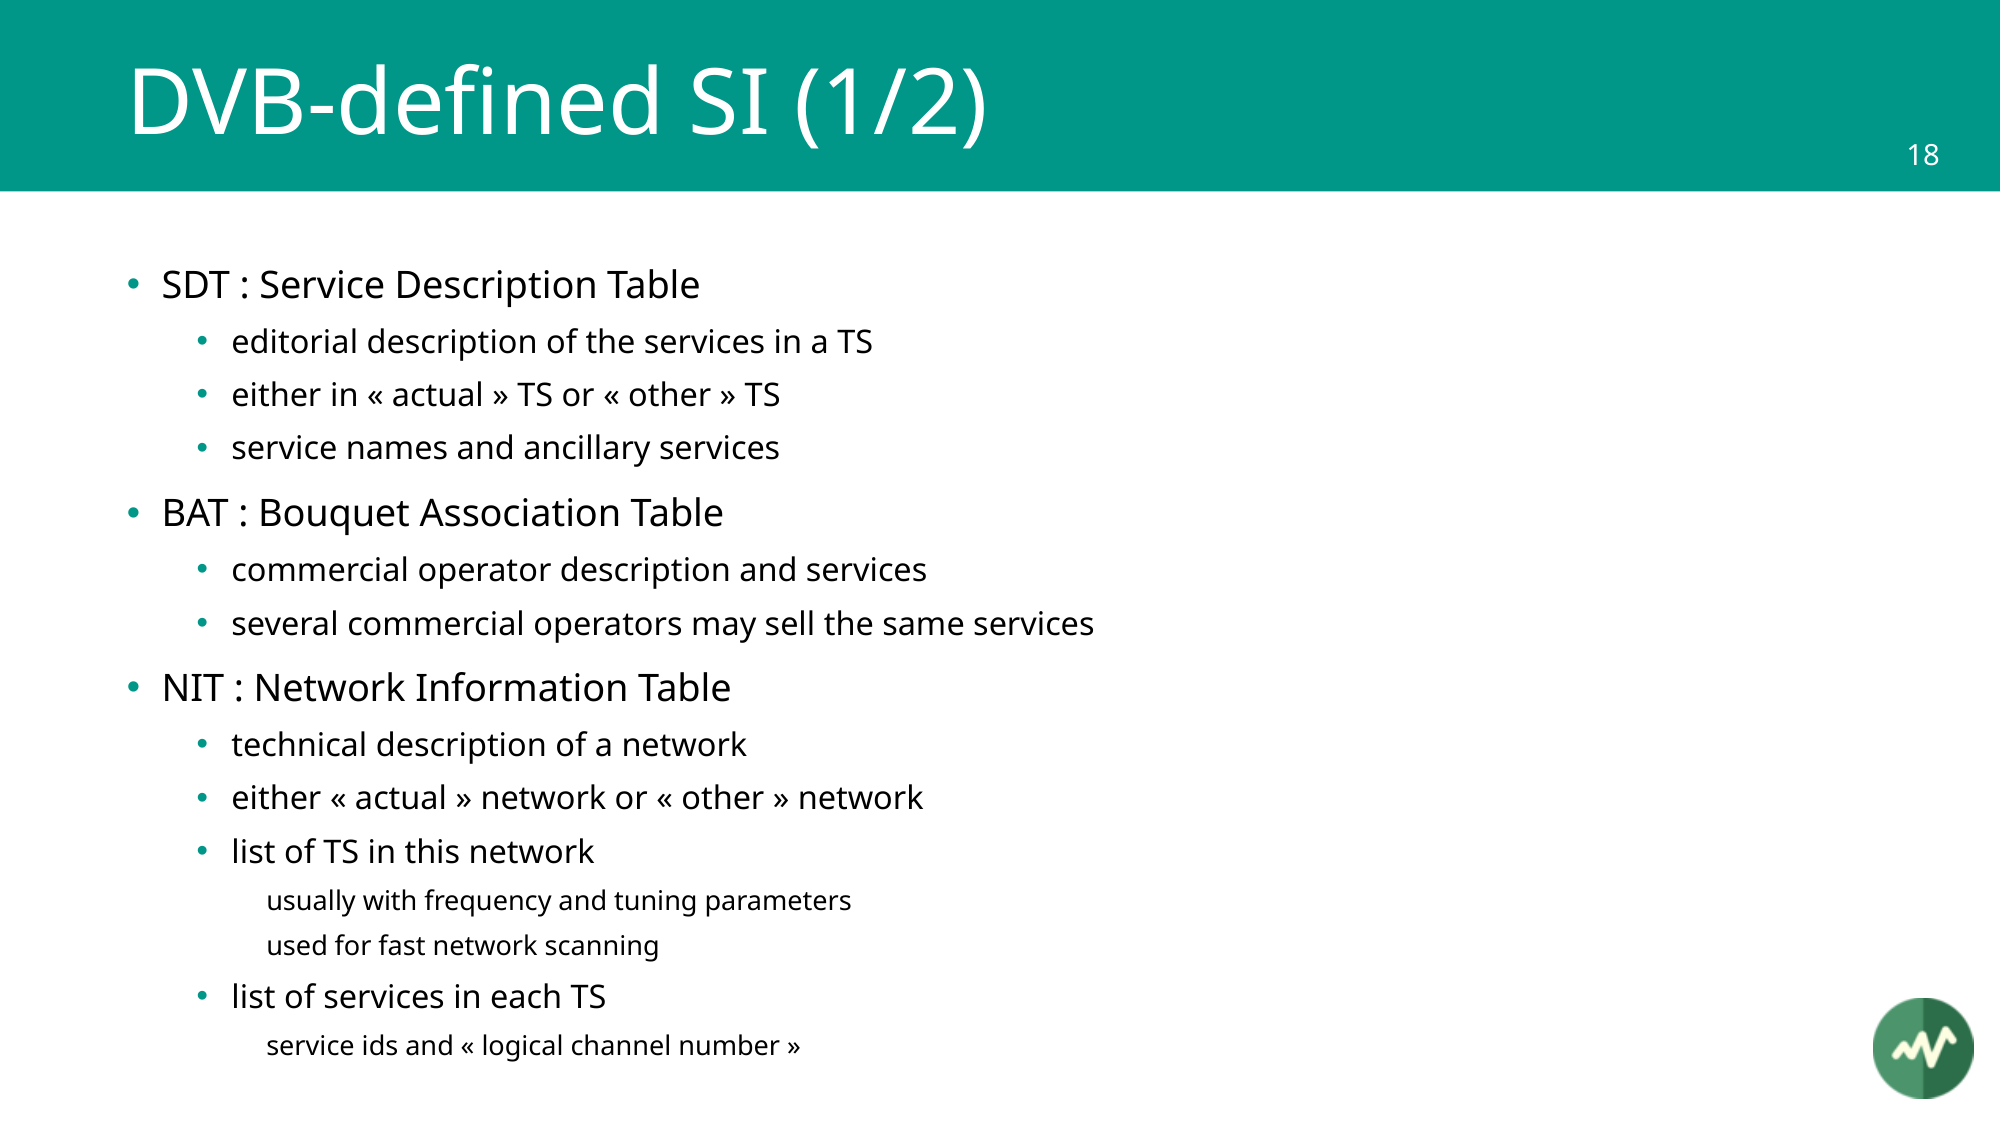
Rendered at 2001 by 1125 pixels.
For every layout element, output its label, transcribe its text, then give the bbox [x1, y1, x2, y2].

title DVB-defined SI (1/2) [111, 39, 1812, 171]
picture [1873, 998, 1974, 1099]
list SDT : Service Description Table editorial description of the services in a TS either in « actual » TS or « other » TS service names and ancillary services BAT : Bouquet Association Table commercial operator description and services several commercial operators may sell the same services NIT : Network Information Table technical description of a network either « actual » network or « other » network list of TS in this network usually with frequency and tuning parameters used for fast network scanning list of services in each TS service ids and « logical channel number » [111, 244, 1812, 1071]
